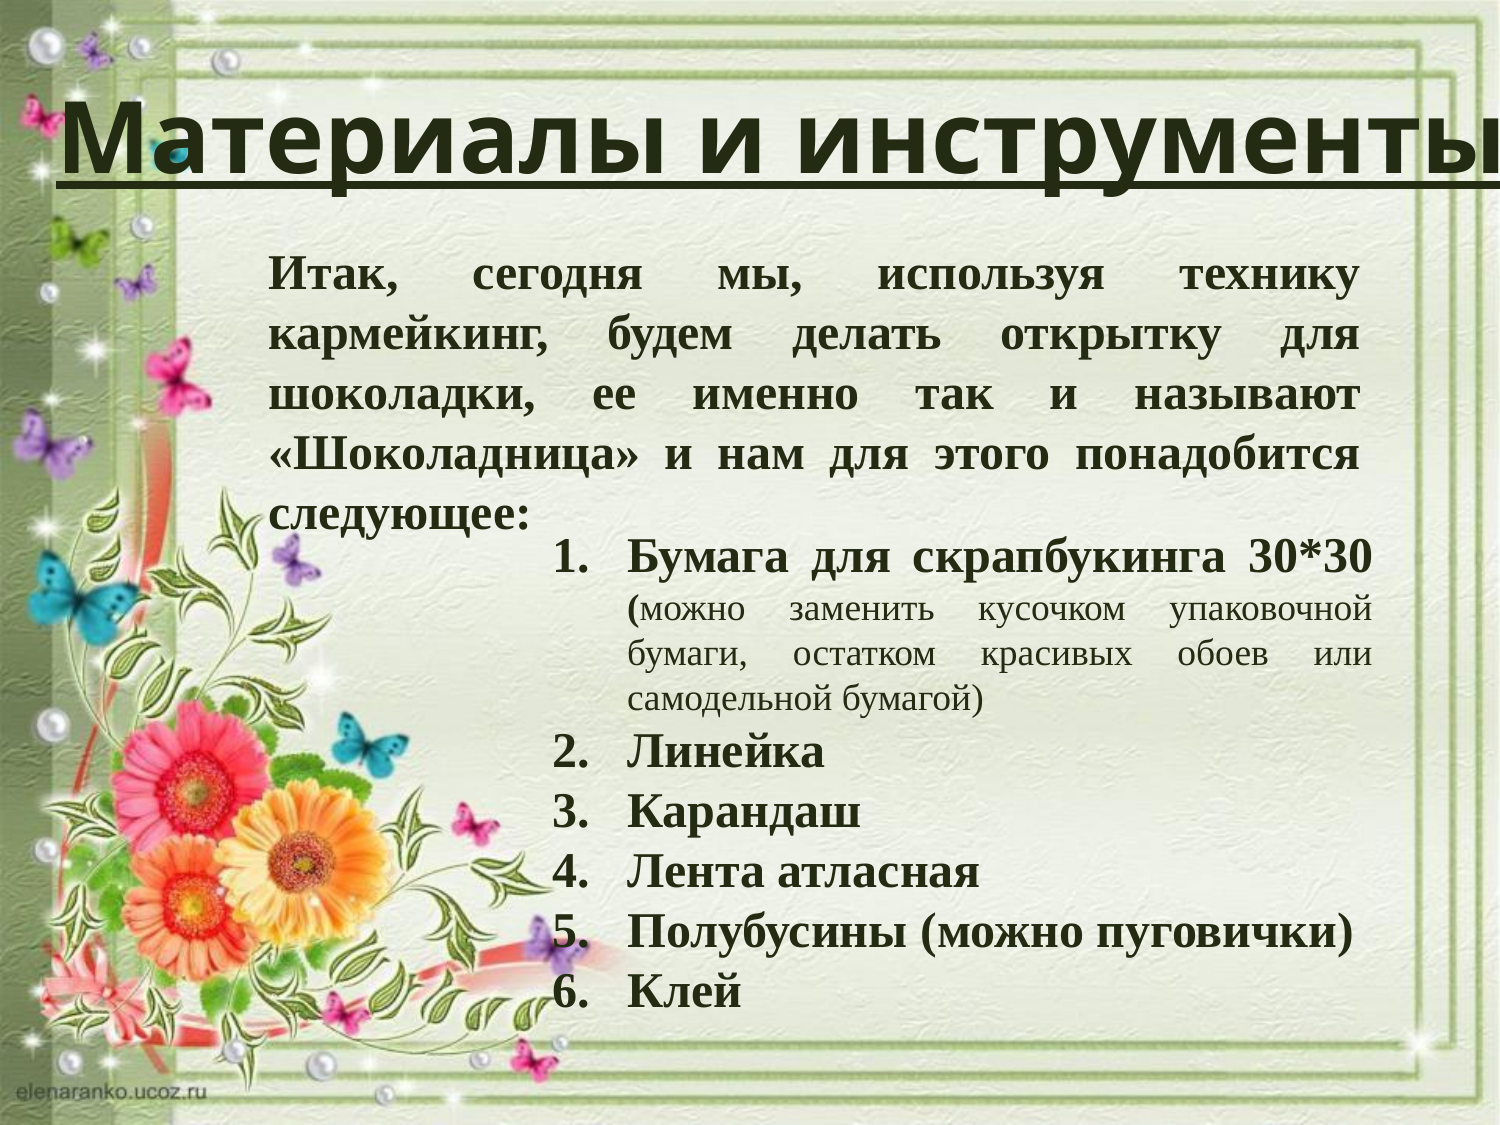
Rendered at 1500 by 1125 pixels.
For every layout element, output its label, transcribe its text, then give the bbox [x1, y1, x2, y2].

text_box Итак, сегодня мы, используя технику кармейкинг, будем делать открытку для шоколадки, ее именно так и называют «Шоколадница» и нам для этого понадобится следующее: [253, 231, 1376, 547]
text_box Материалы и инструменты [41, 66, 1500, 202]
picture [0, 0, 1500, 1125]
text_box Бумага для скрапбукинга 30*30 (можно заменить кусочком упаковочной бумаги, остатком красивых обоев или самодельной бумагой) Линейка Карандаш Лента атласная Полубусины (можно пуговички) Клей [537, 515, 1388, 1025]
